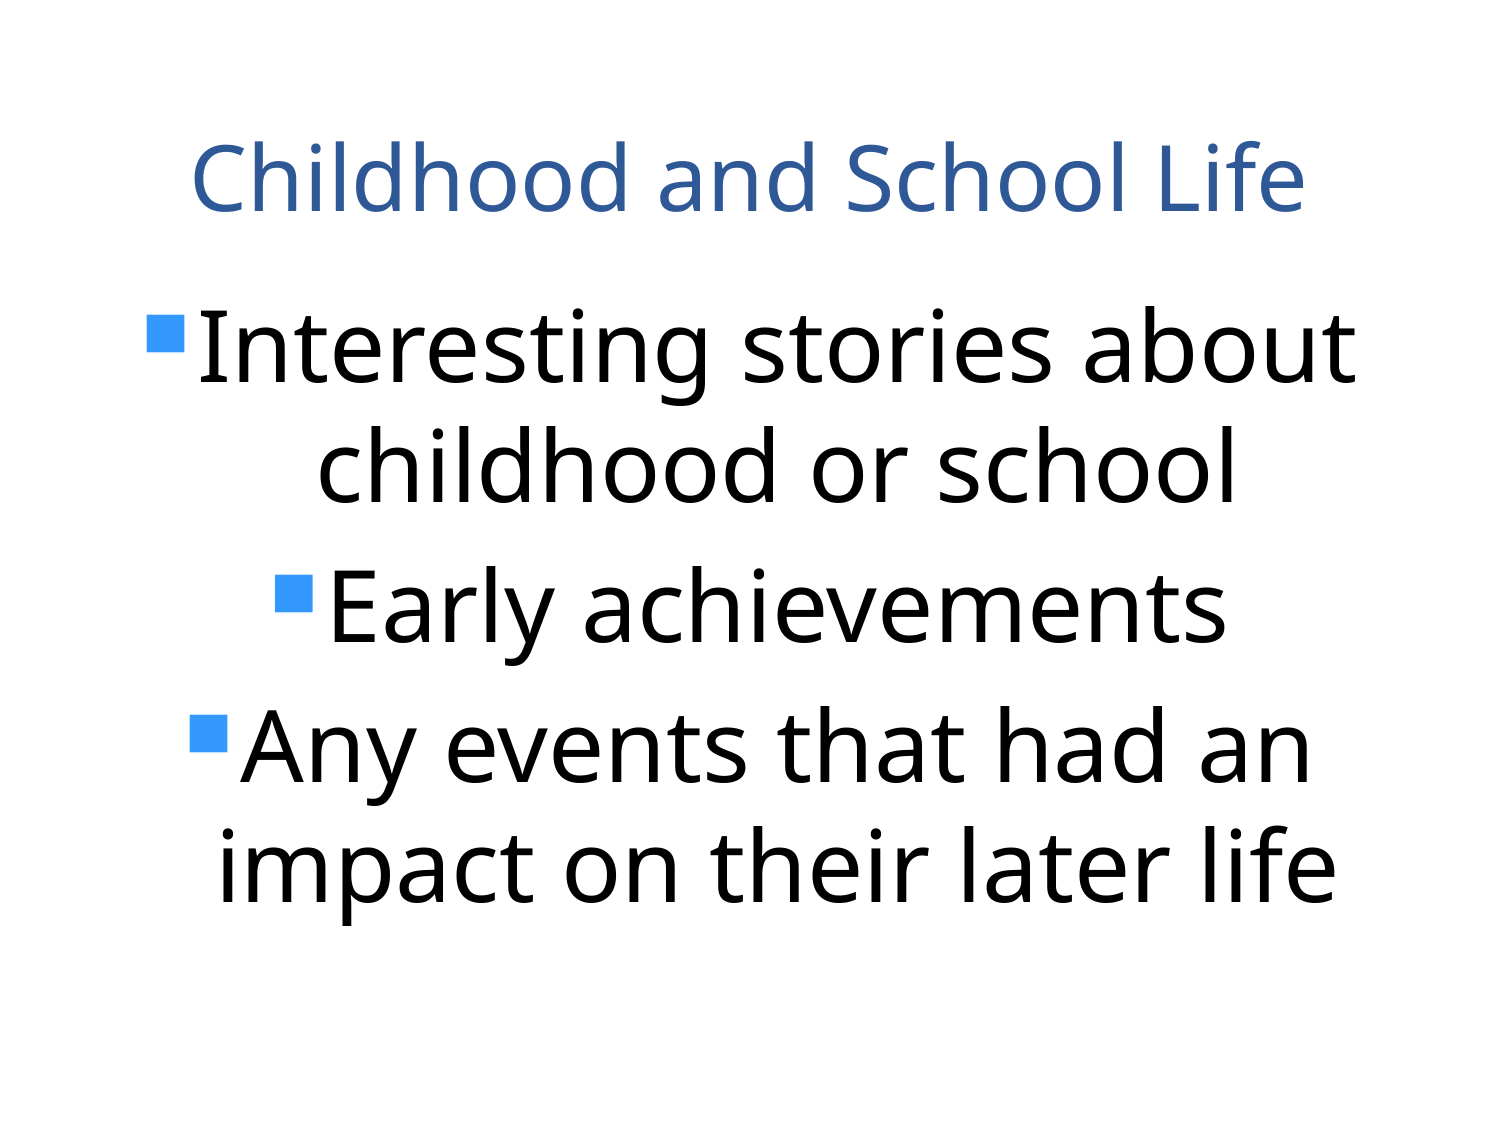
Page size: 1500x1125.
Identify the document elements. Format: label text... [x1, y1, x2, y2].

title Childhood and School Life [75, 62, 1425, 288]
list Interesting stories about childhood or school Early achievements Any events that had an impact on their later life [125, 275, 1375, 950]
